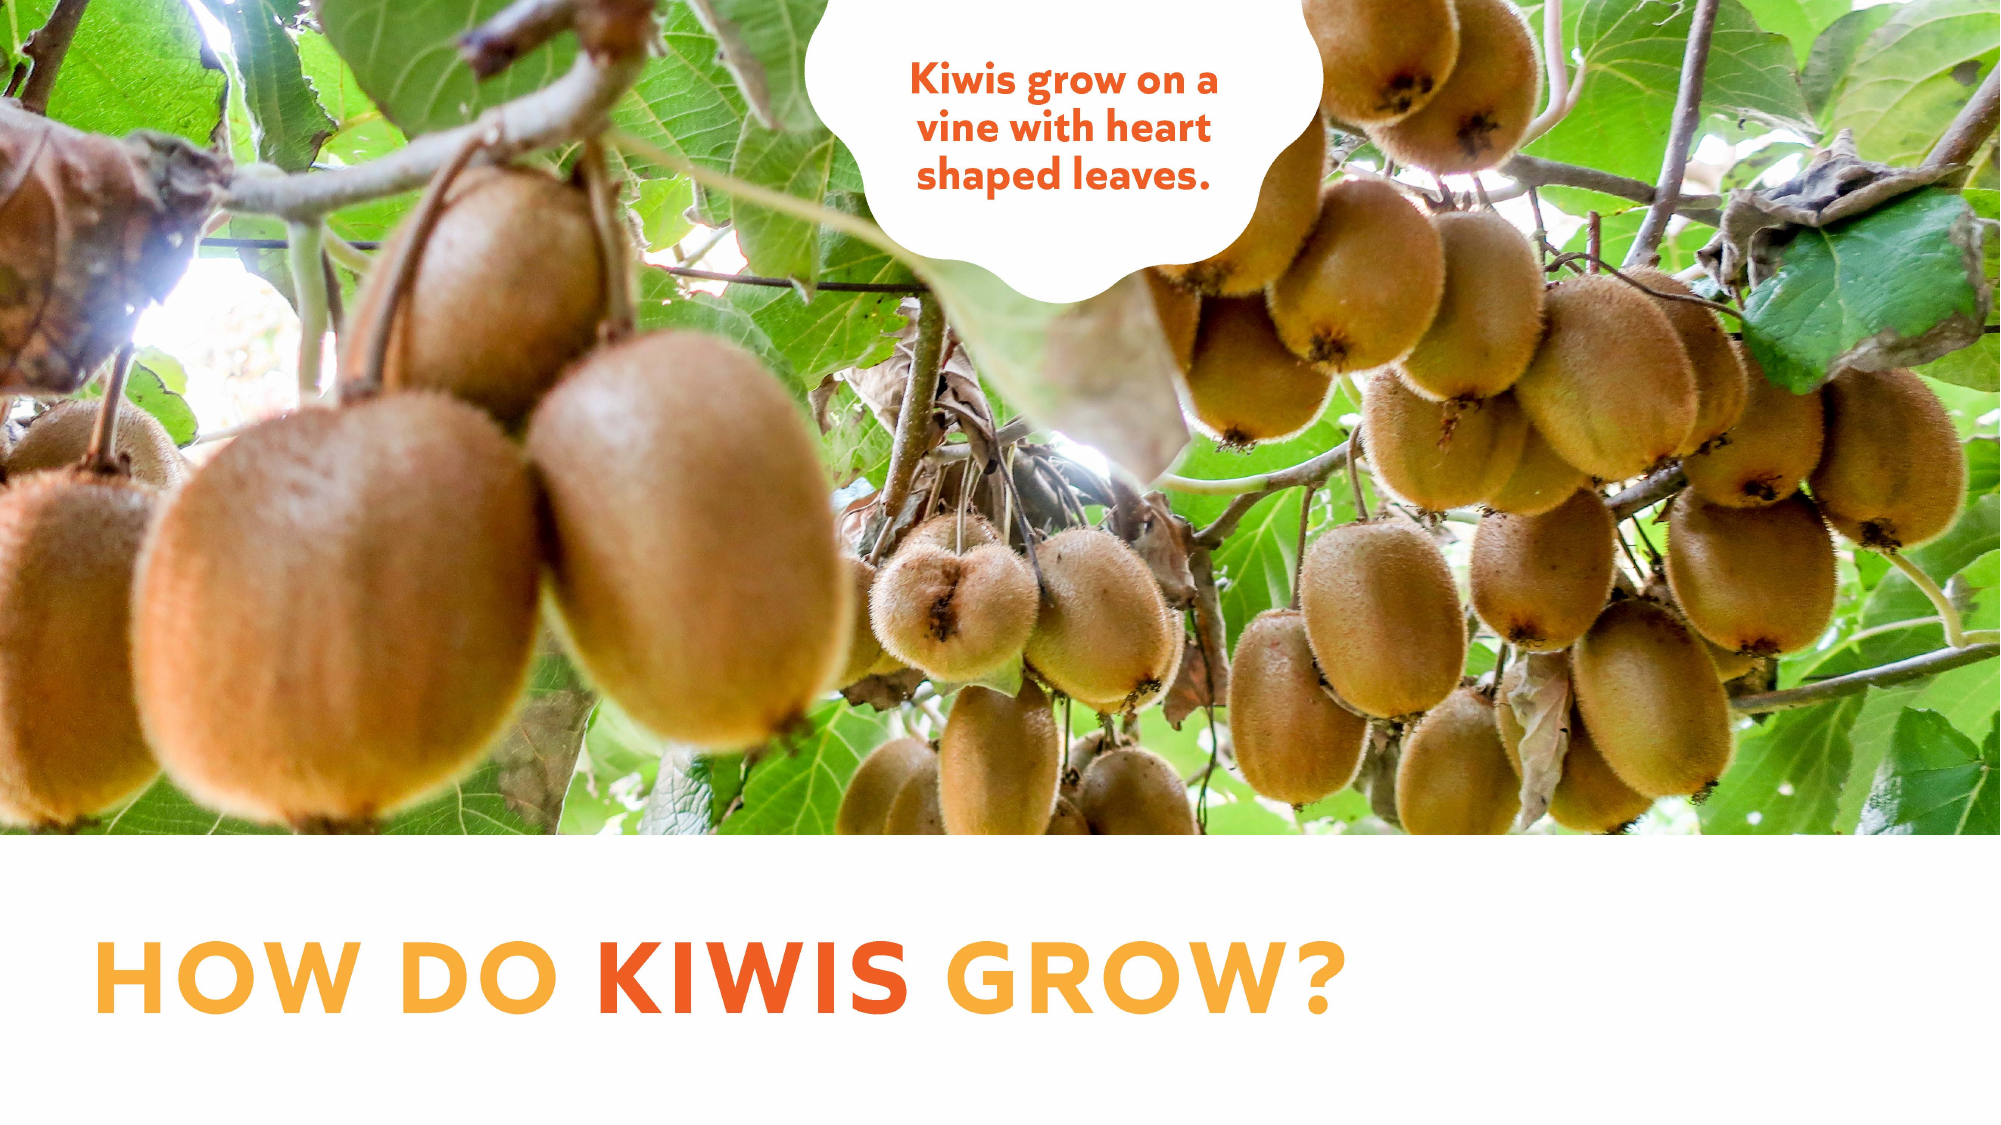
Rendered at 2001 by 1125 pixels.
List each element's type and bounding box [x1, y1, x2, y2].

list [0, 0, 2000, 1125]
